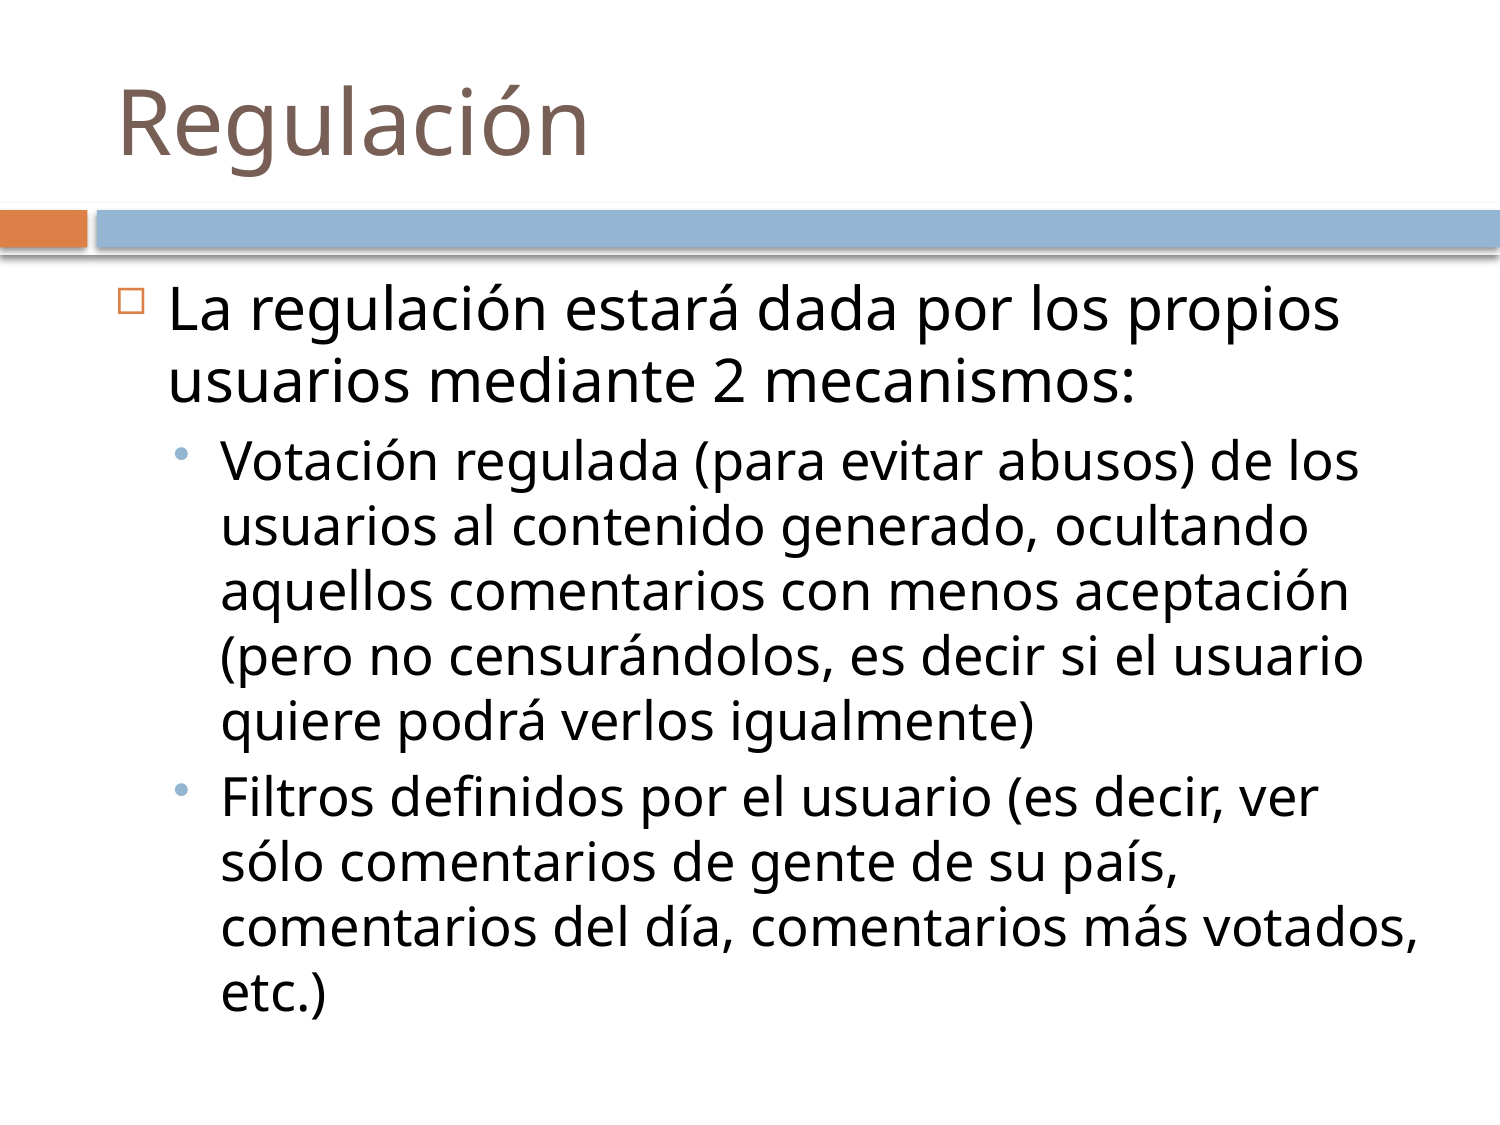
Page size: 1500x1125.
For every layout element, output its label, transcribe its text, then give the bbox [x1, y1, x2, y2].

list La regulación estará dada por los propios usuarios mediante 2 mecanismos: Votación regulada (para evitar abusos) de los usuarios al contenido generado, ocultando aquellos comentarios con menos aceptación (pero no censurándolos, es decir si el usuario quiere podrá verlos igualmente) Filtros definidos por el usuario (es decir, ver sólo comentarios de gente de su país, comentarios del día, comentarios más votados, etc.) [100, 262, 1438, 1000]
title Regulación [100, 37, 1438, 200]
